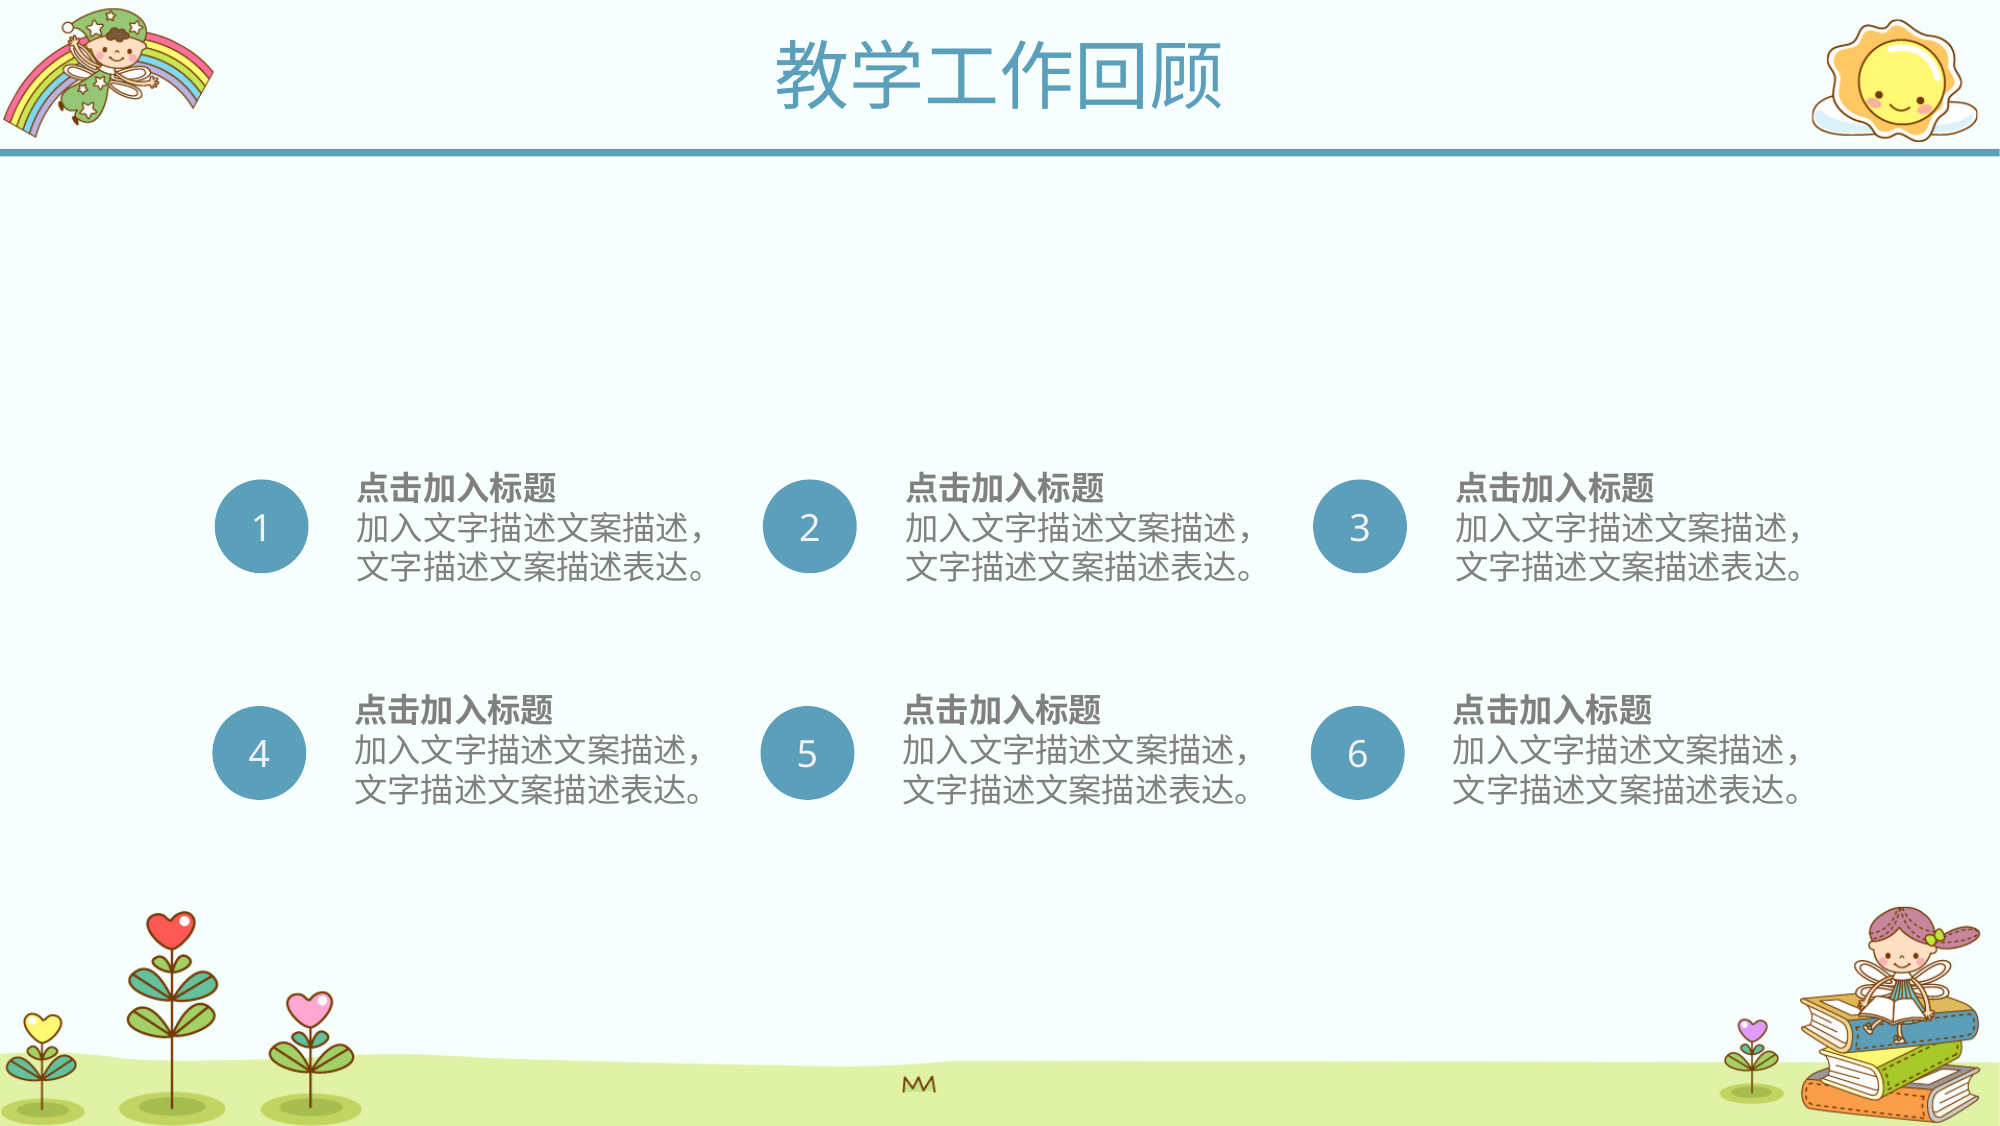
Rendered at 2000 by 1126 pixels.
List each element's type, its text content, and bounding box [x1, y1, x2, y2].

text_box 点击加入标题 加入文字描述文案描述， 文字描述文案描述表达。 [339, 681, 736, 817]
text_box 5 [758, 703, 857, 802]
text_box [0, 28, 2000, 157]
text_box 1 [212, 477, 311, 576]
picture [0, 157, 2000, 1126]
picture [0, 0, 2000, 28]
text_box 点击加入标题 加入文字描述文案描述， 文字描述文案描述表达。 [1440, 459, 1836, 594]
text_box 点击加入标题 加入文字描述文案描述， 文字描述文案描述表达。 [1438, 681, 1834, 817]
text_box 点击加入标题 加入文字描述文案描述， 文字描述文案描述表达。 [890, 459, 1286, 594]
text_box 3 [1311, 477, 1410, 576]
text_box 6 [1308, 703, 1407, 802]
text_box 2 [760, 477, 859, 576]
text_box 点击加入标题 加入文字描述文案描述， 文字描述文案描述表达。 [887, 681, 1284, 817]
text_box 点击加入标题 加入文字描述文案描述， 文字描述文案描述表达。 [342, 459, 761, 594]
text_box 4 [210, 703, 309, 802]
